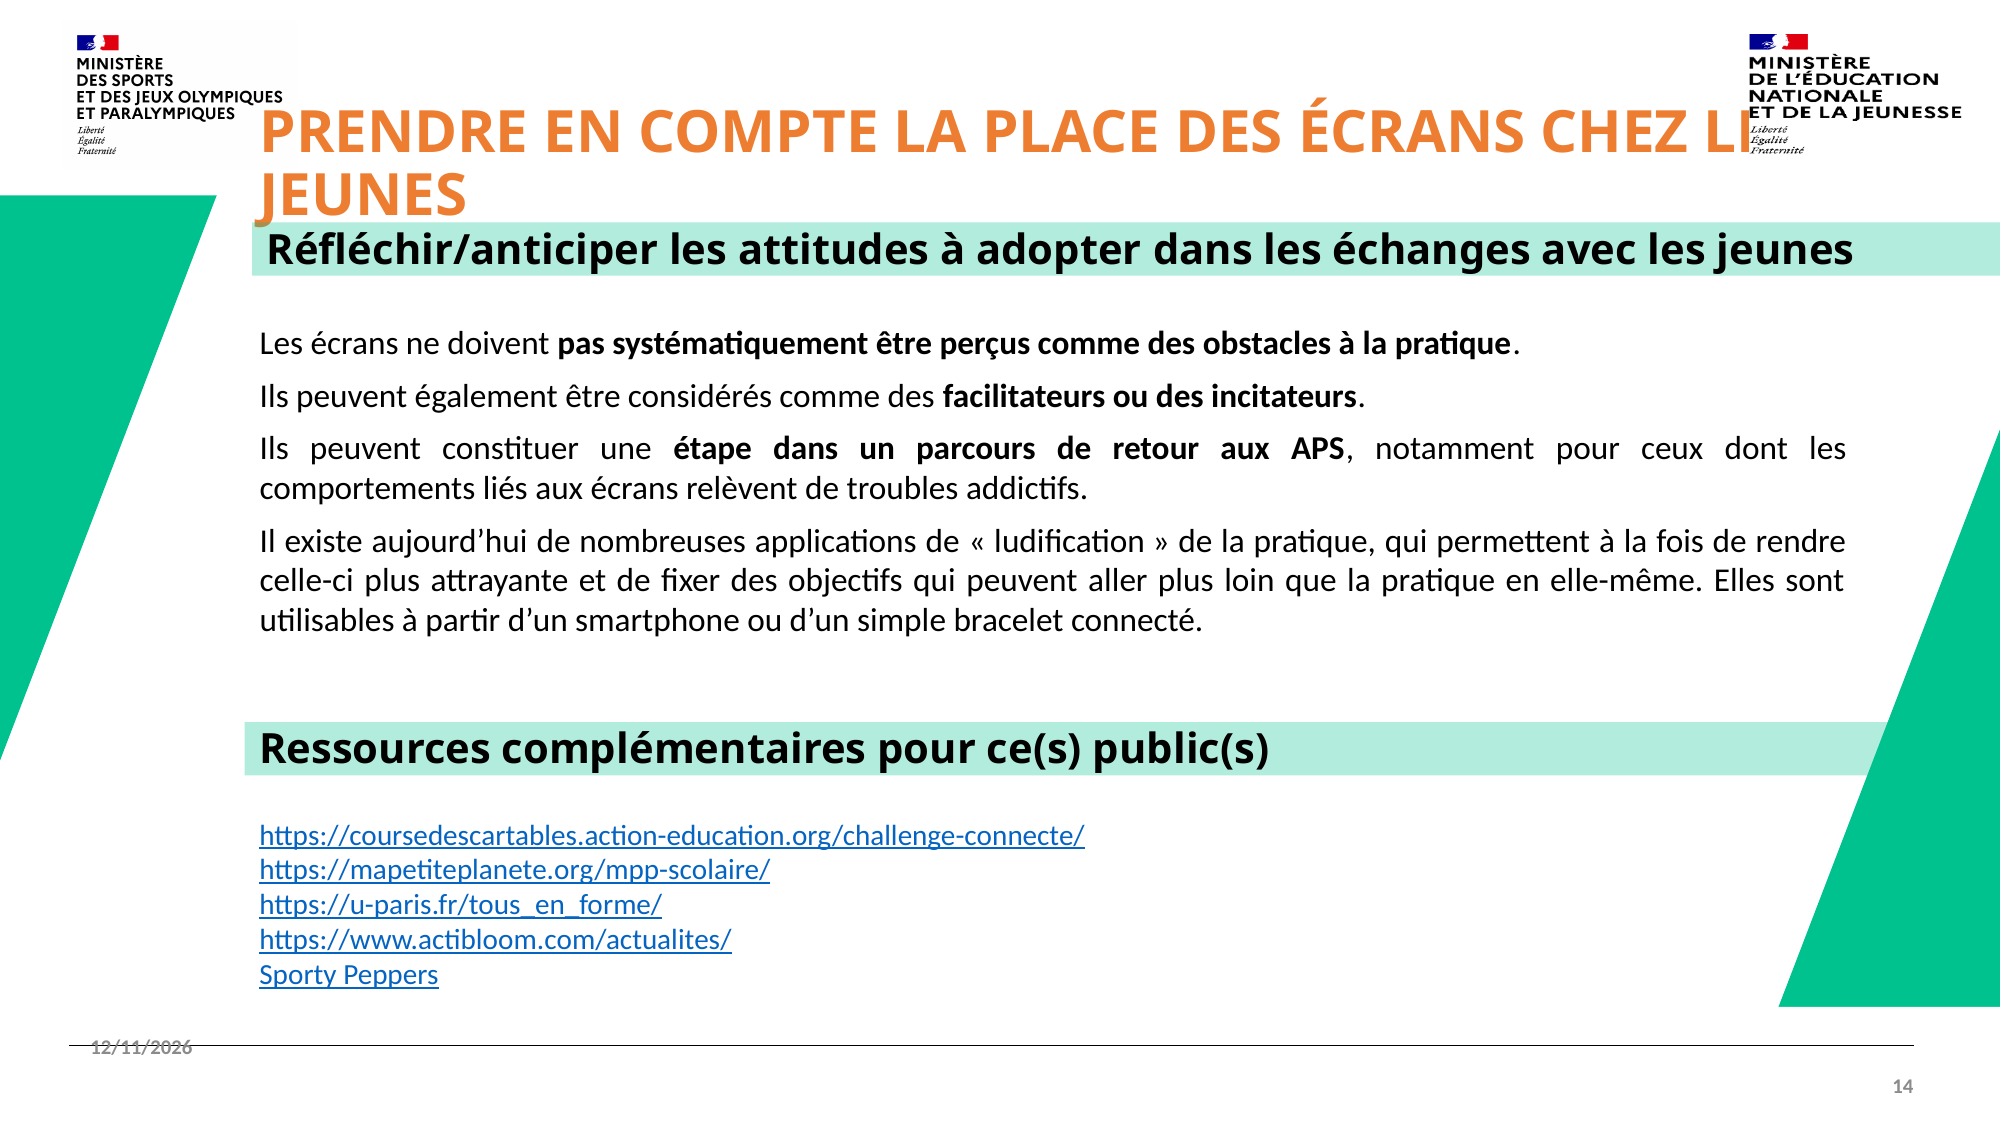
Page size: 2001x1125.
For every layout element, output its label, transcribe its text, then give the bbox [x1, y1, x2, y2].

picture [1749, 34, 1963, 155]
picture [62, 20, 297, 169]
text_box Ressources complémentaires pour ce(s) public(s) [244, 722, 1993, 776]
text_box Les écrans ne doivent pas systématiquement être perçus comme des obstacles à la pratique. Ils peuvent également être considérés comme des facilitateurs ou des incitateurs. Ils peuvent constituer une étape dans un parcours de retour aux APS, notamment pour ceux dont les comportements liés aux écrans relèvent de troubles addictifs. Il existe aujourd’hui de nombreuses applications de « ludification » de la pratique, qui permettent à la fois de rendre celle-ci plus attrayante et de fixer des objectifs qui peuvent aller plus loin que la pratique en elle-même. Elles sont utilisables à partir d’un smartphone ou d’un simple bracelet connecté. [244, 314, 1862, 646]
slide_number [75, 1016, 526, 1077]
text_box https://coursedescartables.action-education.org/challenge-connecte/ https://mapetiteplanete.org/mpp-scolaire/ https://u-paris.fr/tous_en_forme/ https://www.actibloom.com/actualites/ Sporty Peppers [244, 808, 1914, 998]
slide_number 14 [1618, 1046, 1914, 1125]
title PRENDRE EN COMPTE LA PLACE des écrans CHEZ LES JEUNES [244, 90, 1963, 239]
text_box Réfléchir/anticiper les attitudes à adopter dans les échanges avec les jeunes [252, 222, 2000, 276]
